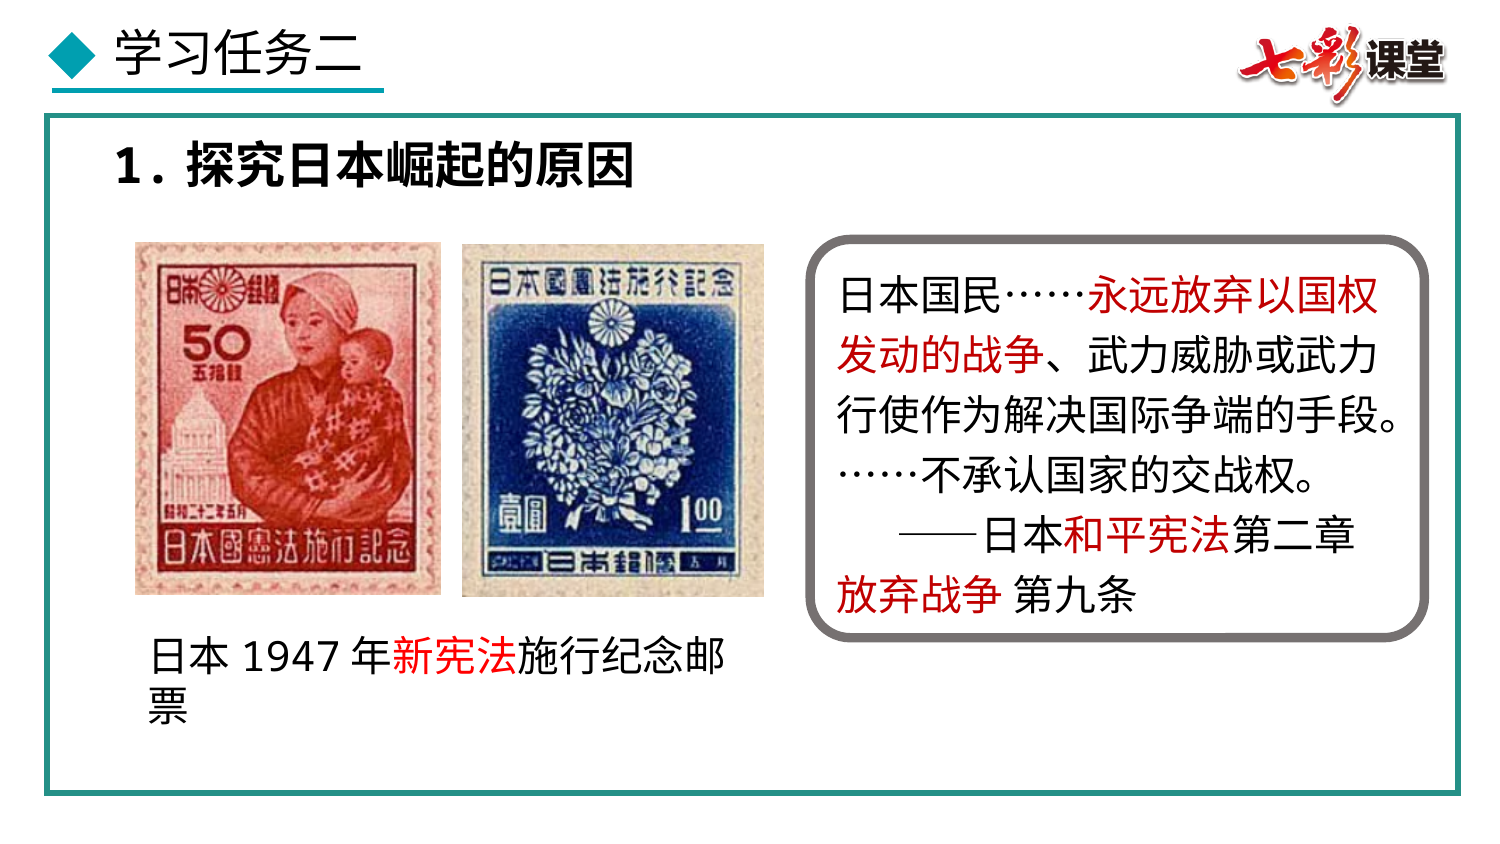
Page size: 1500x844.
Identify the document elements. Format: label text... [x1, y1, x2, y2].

text_box 日本1947年新宪法施行纪念邮票 [132, 622, 758, 683]
picture [135, 241, 441, 595]
picture [461, 244, 765, 597]
text_box 日本国民……永远放弃以国权发动的战争、武力威胁或武力行使作为解决国际争端的手段。……不承认国家的交战权。 ——日本和平宪法第二章 放弃战争 第九条 [810, 239, 1425, 638]
picture [1234, 20, 1451, 108]
text_box 1.探究日本崛起的原因 [98, 126, 650, 202]
